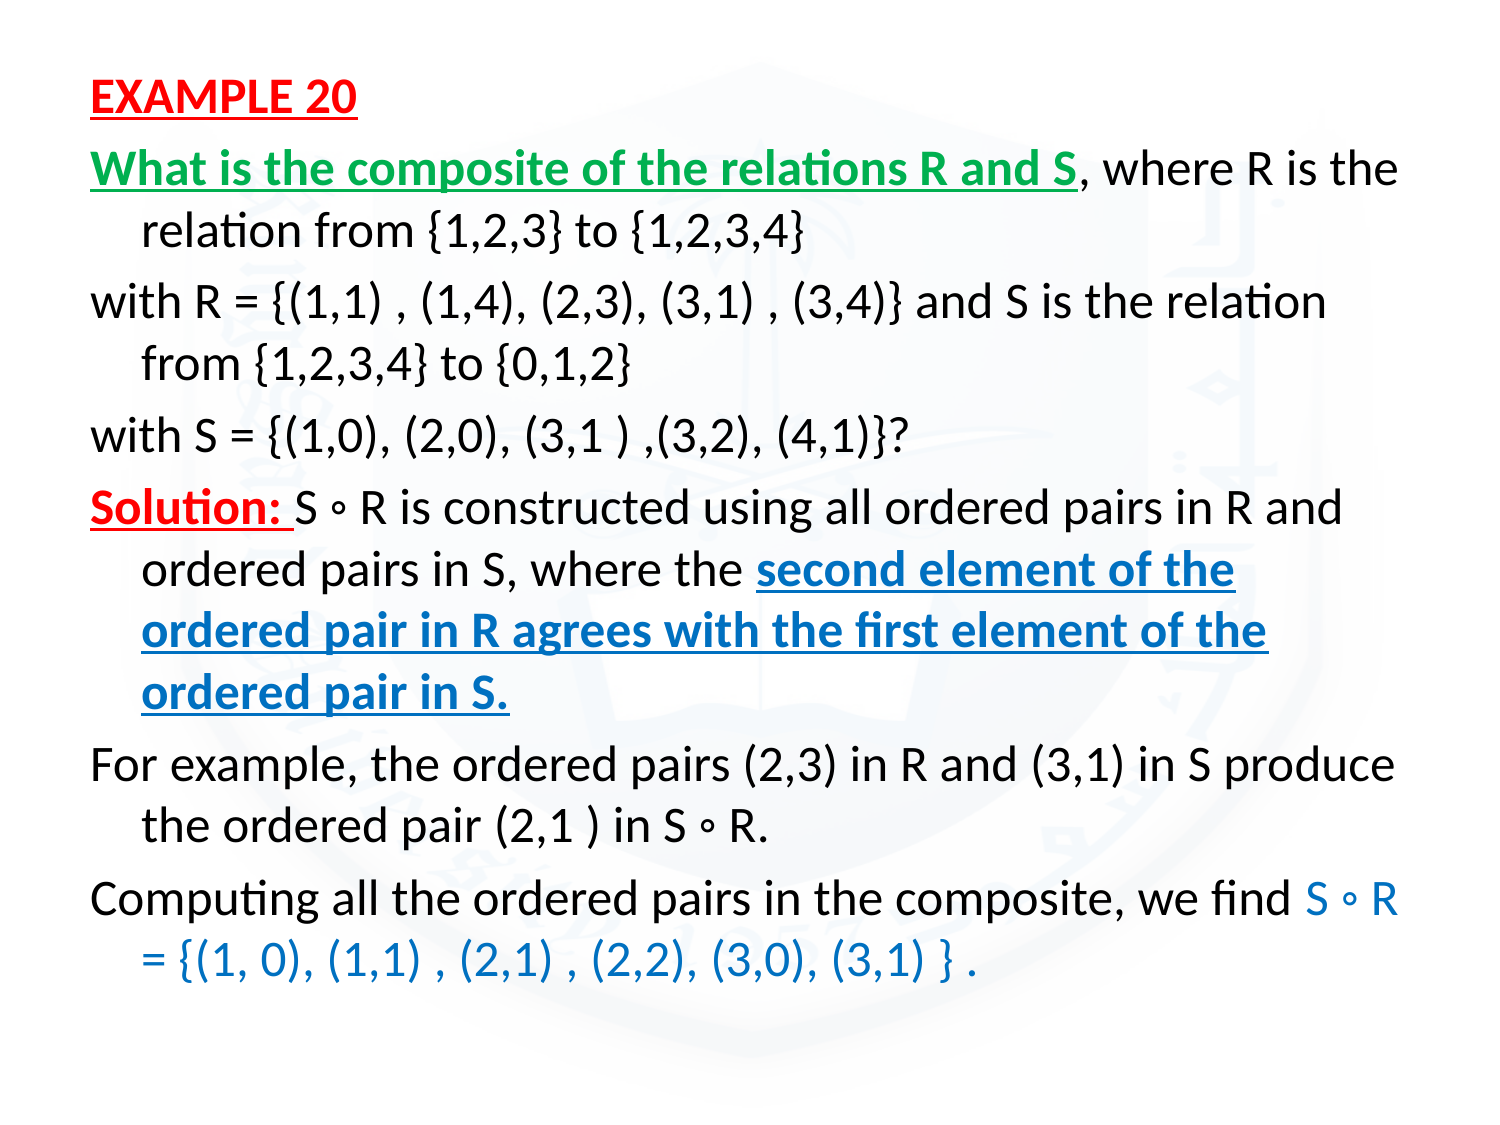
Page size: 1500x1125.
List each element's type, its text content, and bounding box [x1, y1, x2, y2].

list EXAMPLE 20 What is the composite of the relations R and S, where R is the relation from {1,2,3} to {1,2,3,4} with R = {(1,1) , (1,4), (2,3), (3,1) , (3,4)} and S is the relation from {1,2,3,4} to {0,1,2} with S = {(1,0), (2,0), (3,1 ) ,(3,2), (4,1)}? Solution: S ◦ R is constructed using all ordered pairs in R and ordered pairs in S, where the second element of the ordered pair in R agrees with the first element of the ordered pair in S. For example, the ordered pairs (2,3) in R and (3,1) in S produce the ordered pair (2,1 ) in S ◦ R. Computing all the ordered pairs in the composite, we find S ◦ R = {(1, 0), (1,1) , (2,1) , (2,2), (3,0), (3,1) } . [75, 54, 1425, 1005]
